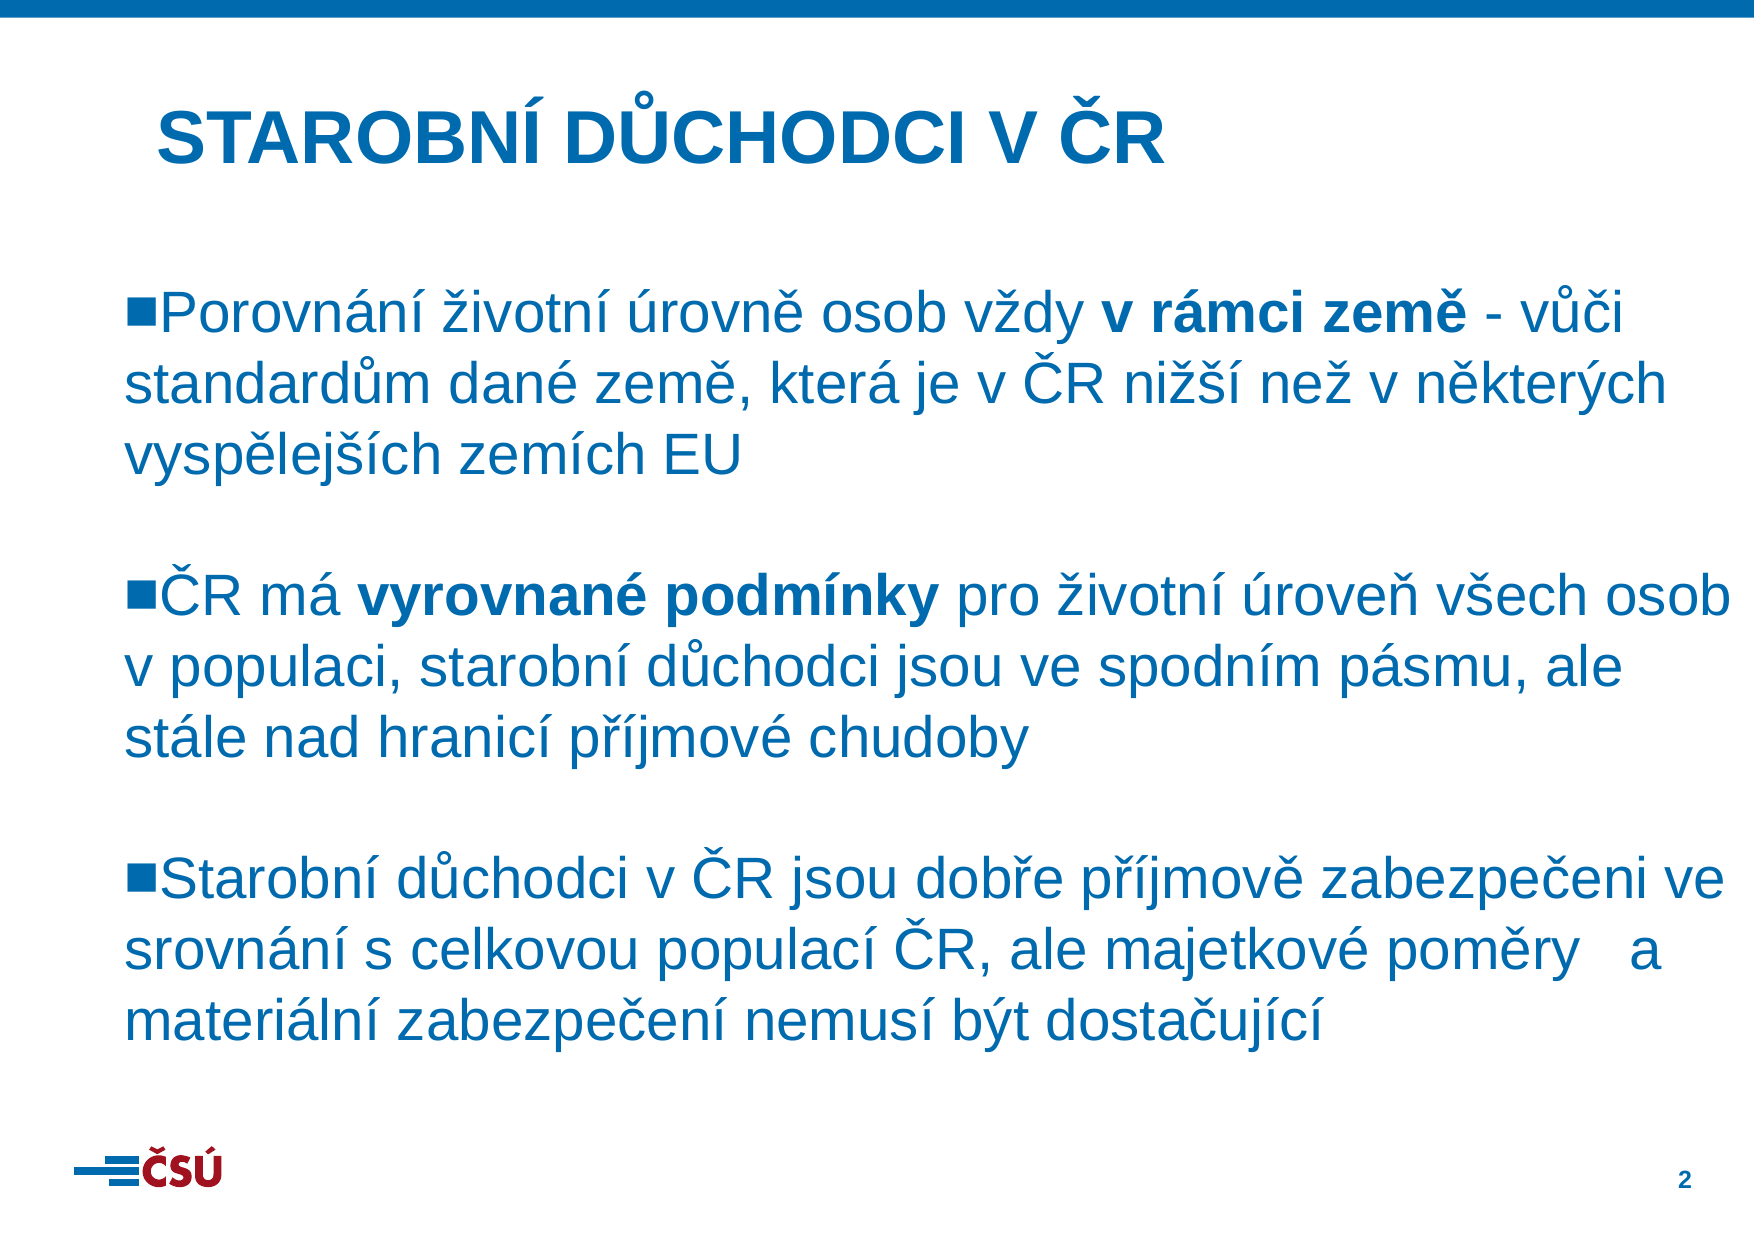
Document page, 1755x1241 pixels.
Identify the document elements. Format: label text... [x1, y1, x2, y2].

list starobní důchodci v ČR [156, 88, 1497, 284]
list Porovnání životní úrovně osob vždy v rámci země - vůči standardům dané země, která je v ČR nižší než v některých vyspělejších zemích EU ČR má vyrovnané podmínky pro životní úroveň všech osob v populaci, starobní důchodci jsou ve spodním pásmu, ale stále nad hranicí příjmové chudoby Starobní důchodci v ČR jsou dobře příjmově zabezpečeni ve srovnání s celkovou populací ČR, ale majetkové poměry a materiální zabezpečení nemusí být dostačující [109, 265, 1755, 1093]
